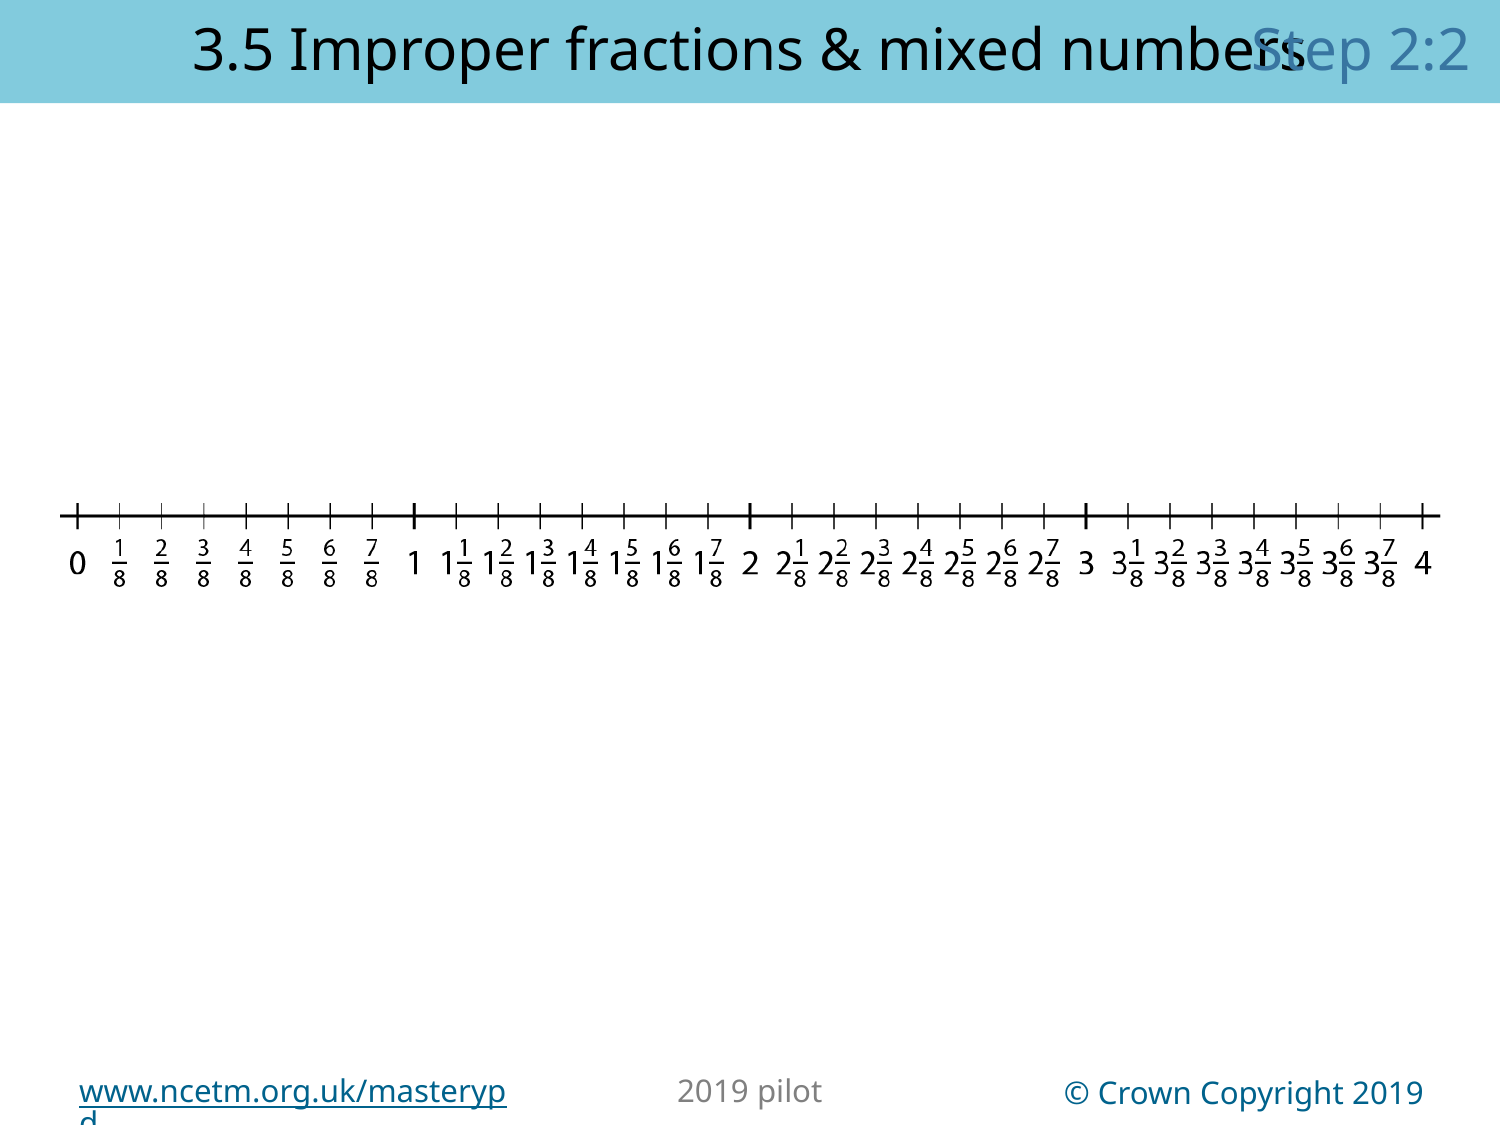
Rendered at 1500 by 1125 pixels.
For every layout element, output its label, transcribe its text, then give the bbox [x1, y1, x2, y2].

picture [55, 503, 1444, 622]
list Step 2:2 [0, 0, 1500, 104]
